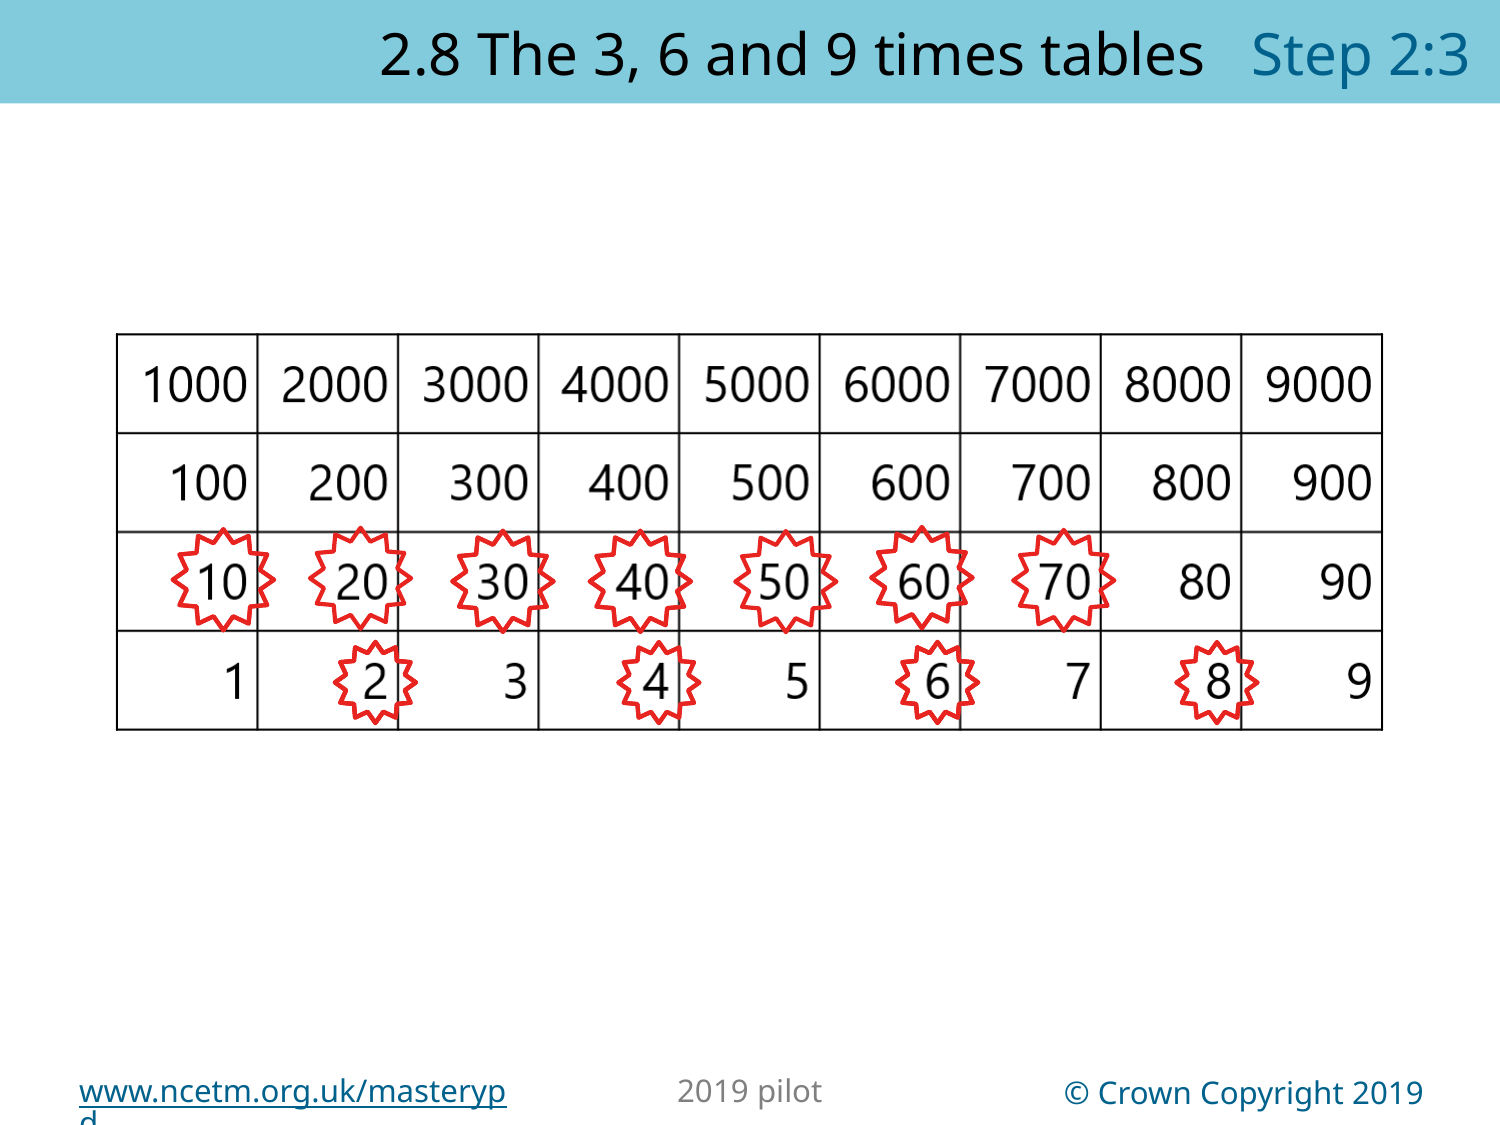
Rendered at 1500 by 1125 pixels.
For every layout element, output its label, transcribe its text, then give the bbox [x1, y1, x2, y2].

picture [115, 333, 1385, 740]
list 2.8 The 3, 6 and 9 times tables Step 2:3 [0, 0, 1500, 104]
